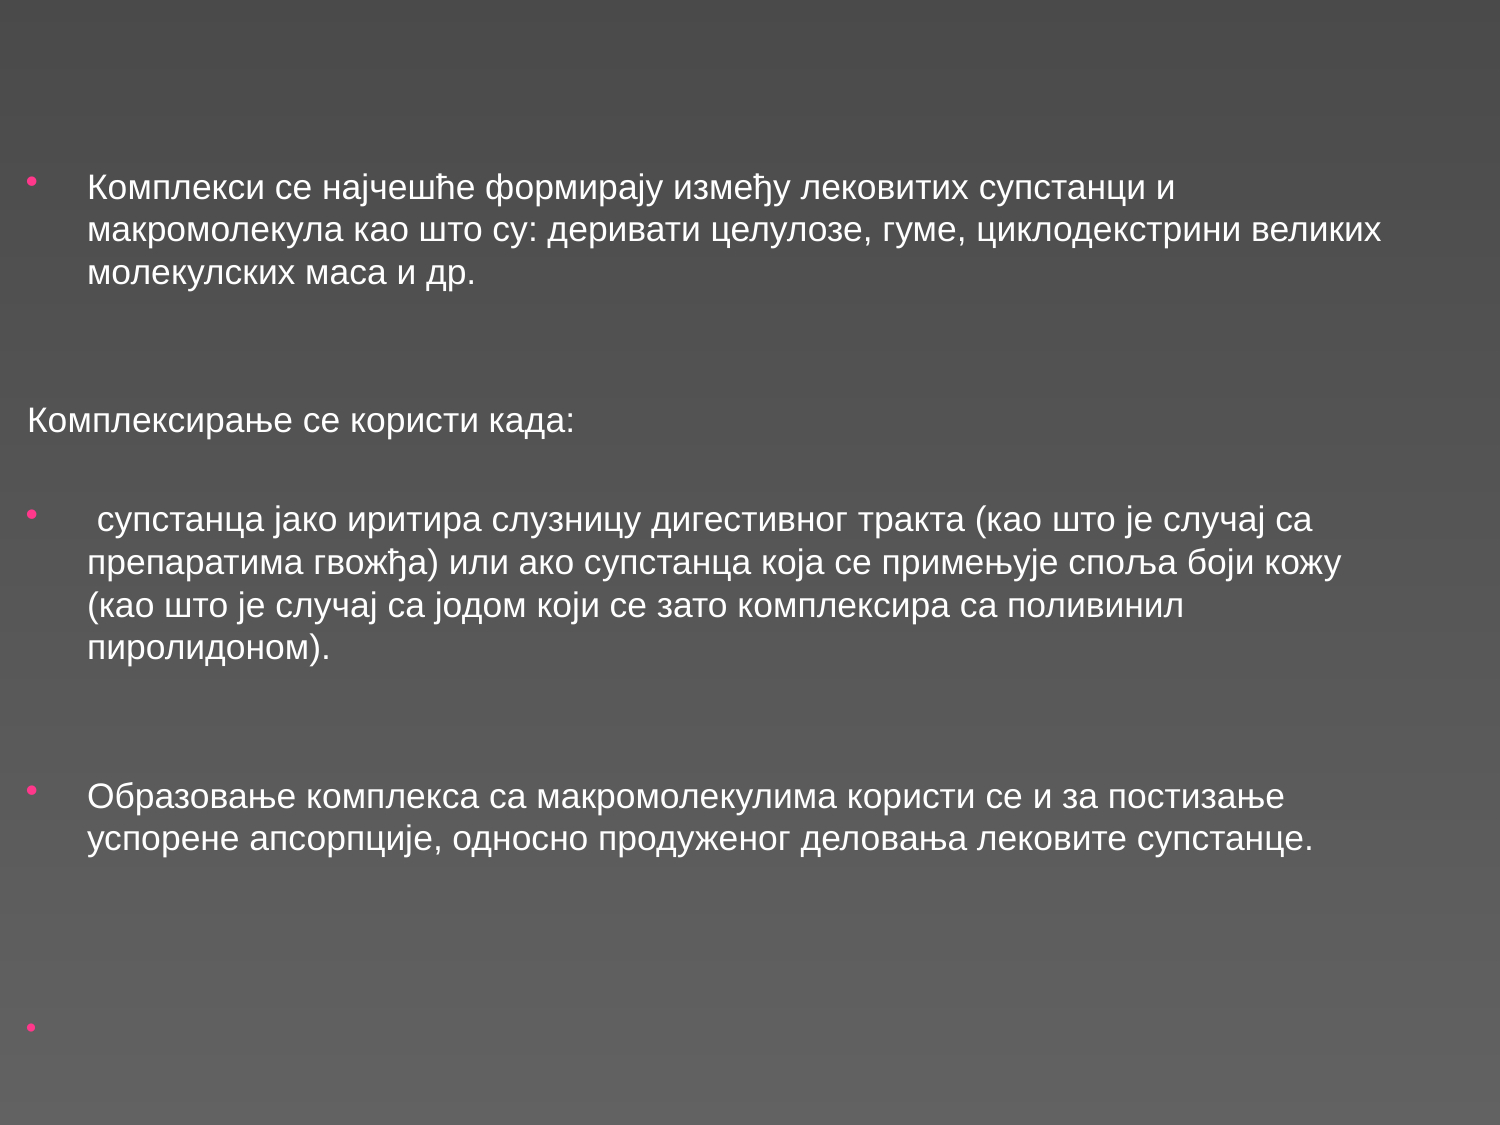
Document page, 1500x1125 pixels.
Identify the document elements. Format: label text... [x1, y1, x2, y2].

list Комплекси се најчешће формирају између лековитих супстанци и макромолекула као што су: деривати целулозе, гуме, циклодекстрини великих молекулских маса и др. Комплексирање се користи када: супстанца јако иритира слузницу дигестивног тракта (као што је случај са препаратима гвожђа) или ако супстанца која се примењује споља боји кожу (као што је случај са јодом који се зато комплексира са поливинил пиролидоном). Образовање комплекса са макромолекулима користи се и за постизање успорене апсорпције, односно продуженог деловања лековите супстанце. [2, 90, 1412, 1059]
